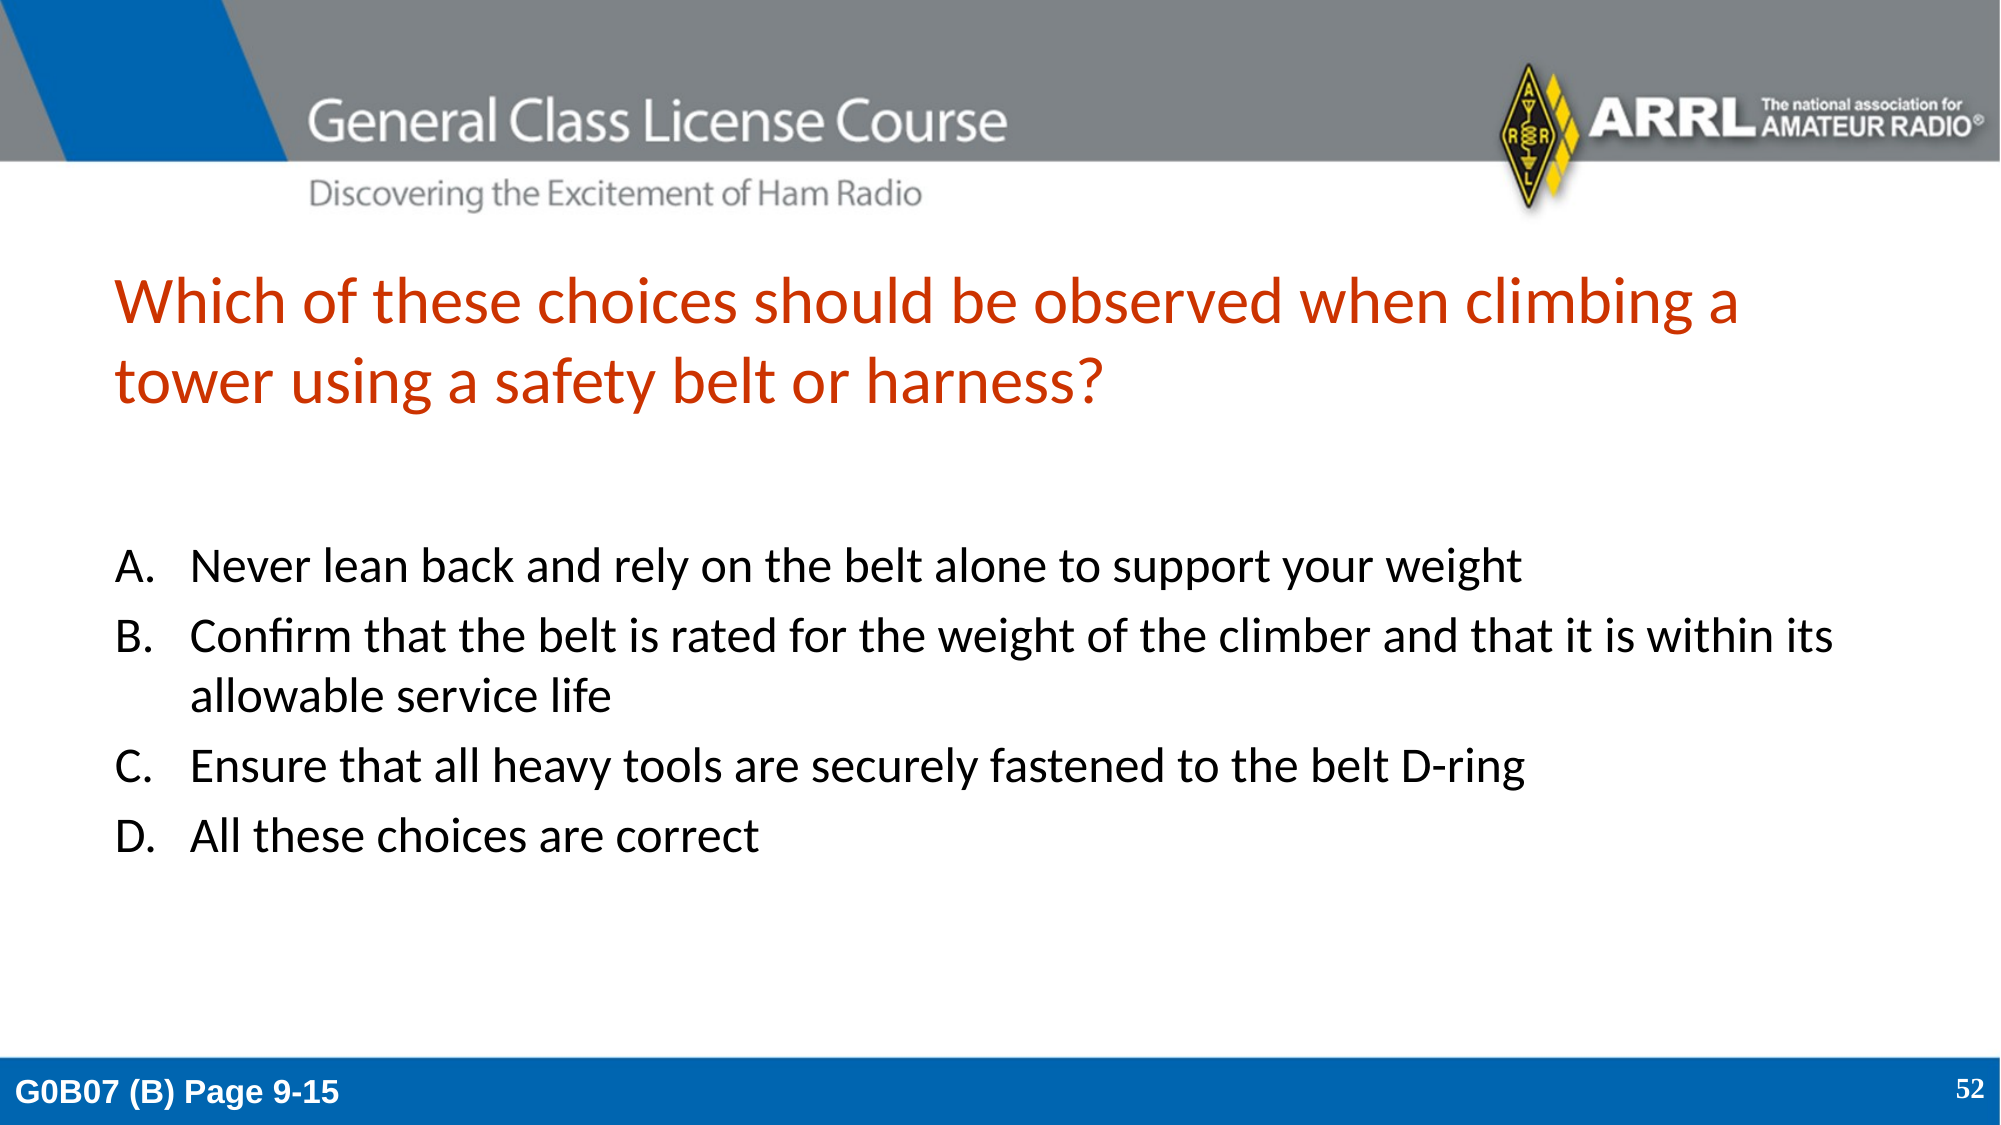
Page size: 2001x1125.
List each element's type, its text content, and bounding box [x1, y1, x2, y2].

text_box G0B07 (B) Page 9-15 [0, 1062, 1313, 1118]
list Never lean back and rely on the belt alone to support your weight Confirm that the belt is rated for the weight of the climber and that it is within its allowable service life Ensure that all heavy tools are securely fastened to the belt D-ring All these choices are correct [99, 525, 1900, 1005]
picture [0, 0, 2001, 1125]
text_box 52 [1875, 1062, 2000, 1113]
title Which of these choices should be observed when climbing a tower using a safety belt or harness? [99, 249, 1900, 468]
